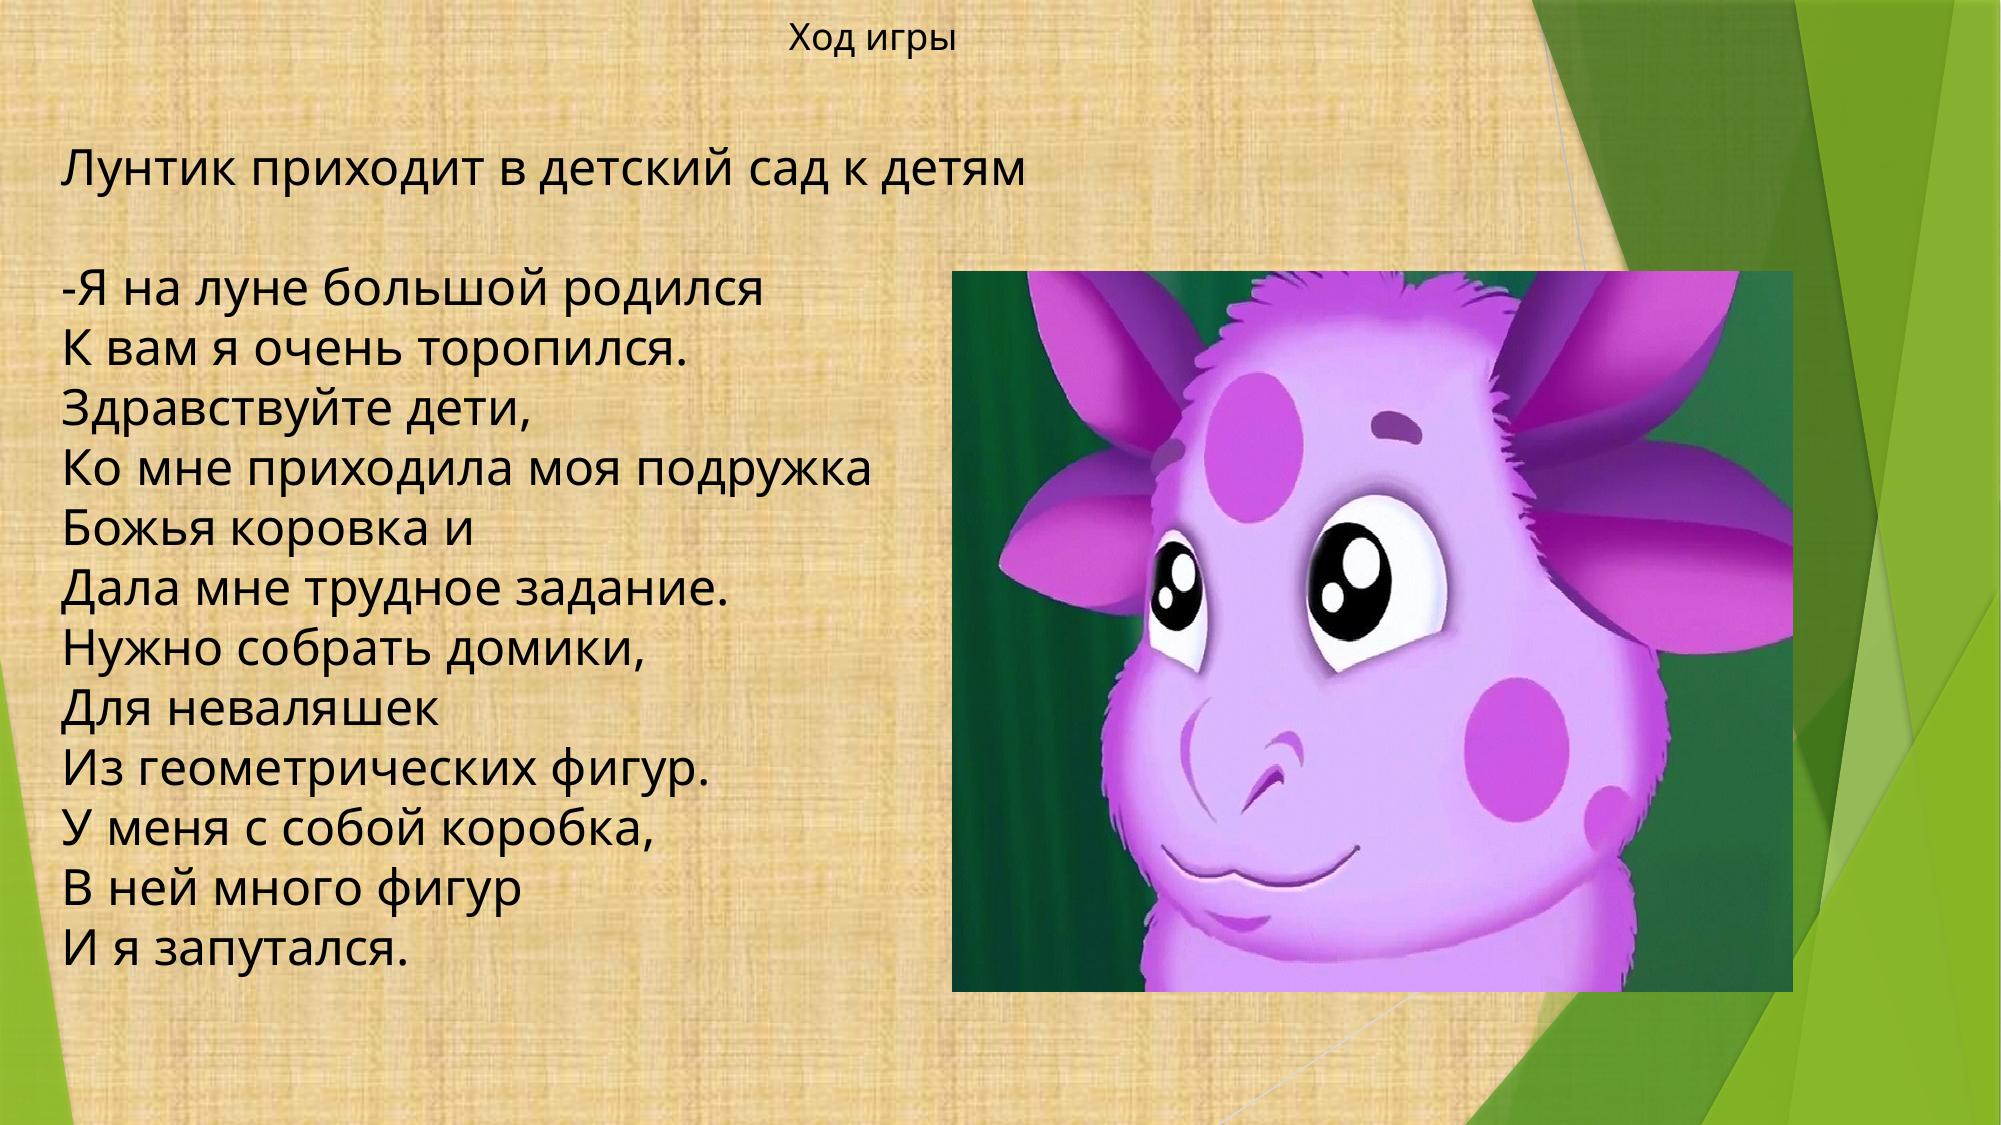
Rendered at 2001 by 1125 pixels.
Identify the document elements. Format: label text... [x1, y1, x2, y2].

text_box Лунтик приходит в детский сад к детям -Я на луне большой родился К вам я очень торопился. Здравствуйте дети, Ко мне приходила моя подружка Божья коровка и Дала мне трудное задание. Нужно собрать домики, Для неваляшек Из геометрических фигур. У меня с собой коробка, В ней много фигур И я запутался. [47, 127, 1413, 983]
picture [0, 0, 1794, 1125]
text_box Ход игры [774, 5, 1373, 65]
